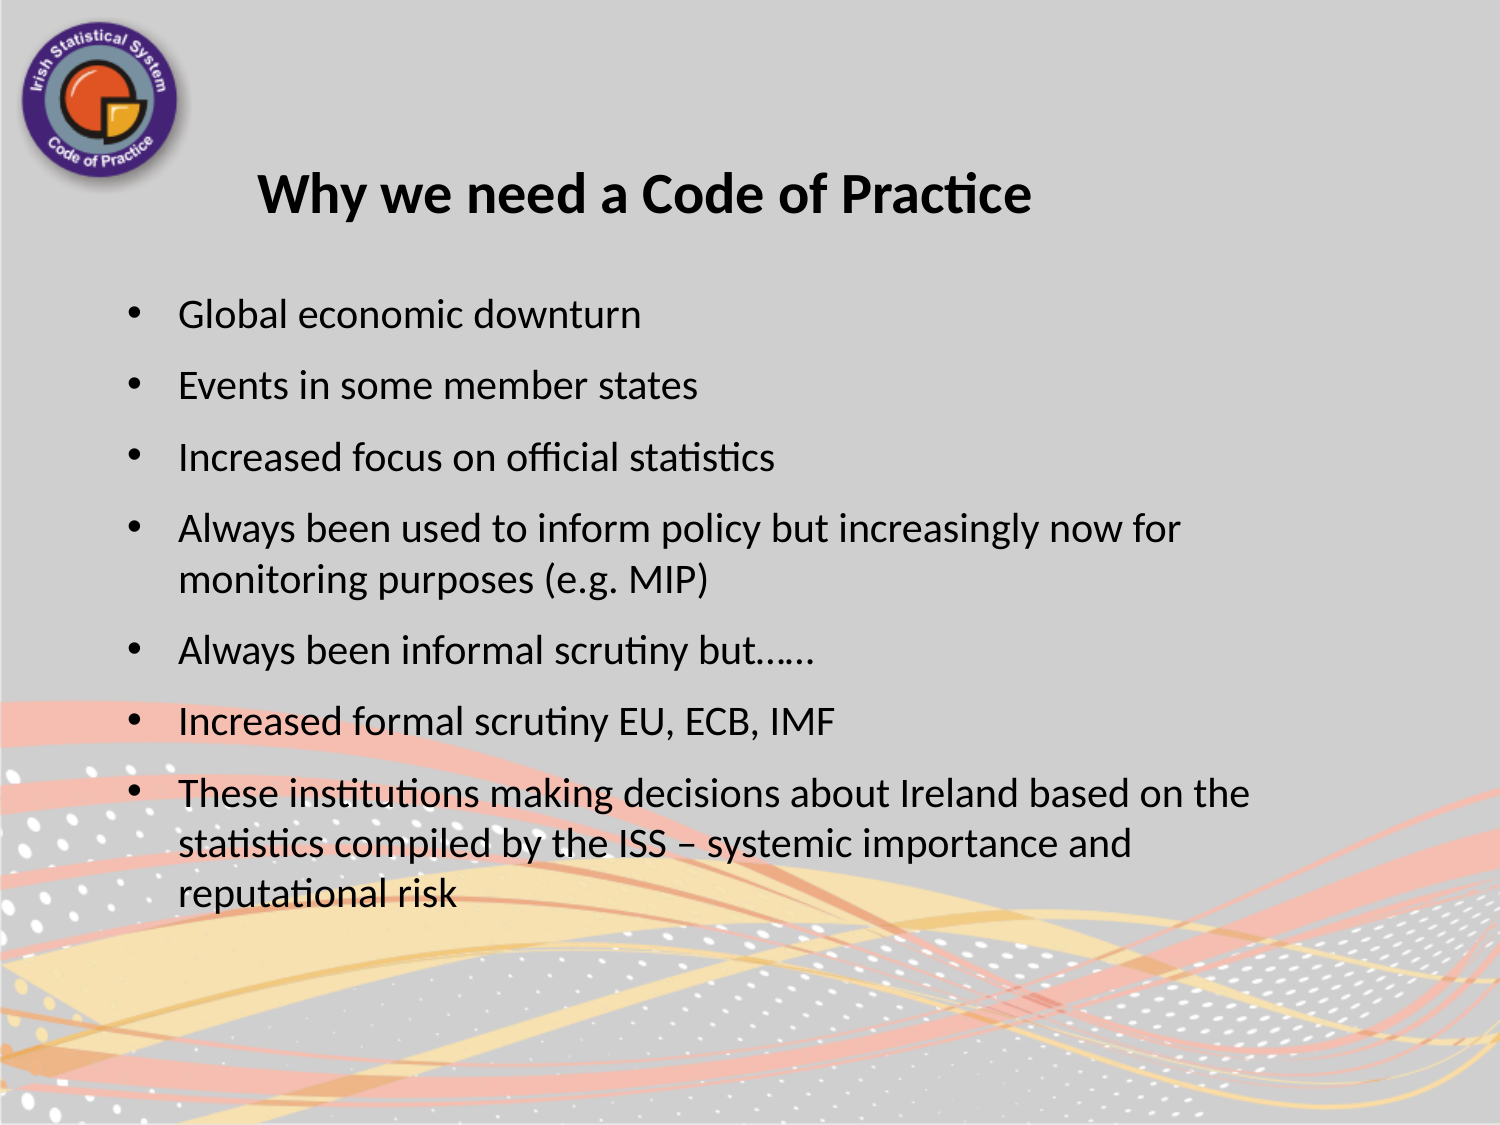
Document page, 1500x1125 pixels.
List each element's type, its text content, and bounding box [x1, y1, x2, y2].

subtitle Global economic downturn Events in some member states Increased focus on official statistics Always been used to inform policy but increasingly now for monitoring purposes (e.g. MIP) Always been informal scrutiny but…… Increased formal scrutiny EU, ECB, IMF These institutions making decisions about Ireland based on the statistics compiled by the ISS – systemic importance and reputational risk [112, 278, 1341, 925]
picture [0, 0, 1500, 1125]
title Why we need a Code of Practice [242, 137, 1388, 244]
